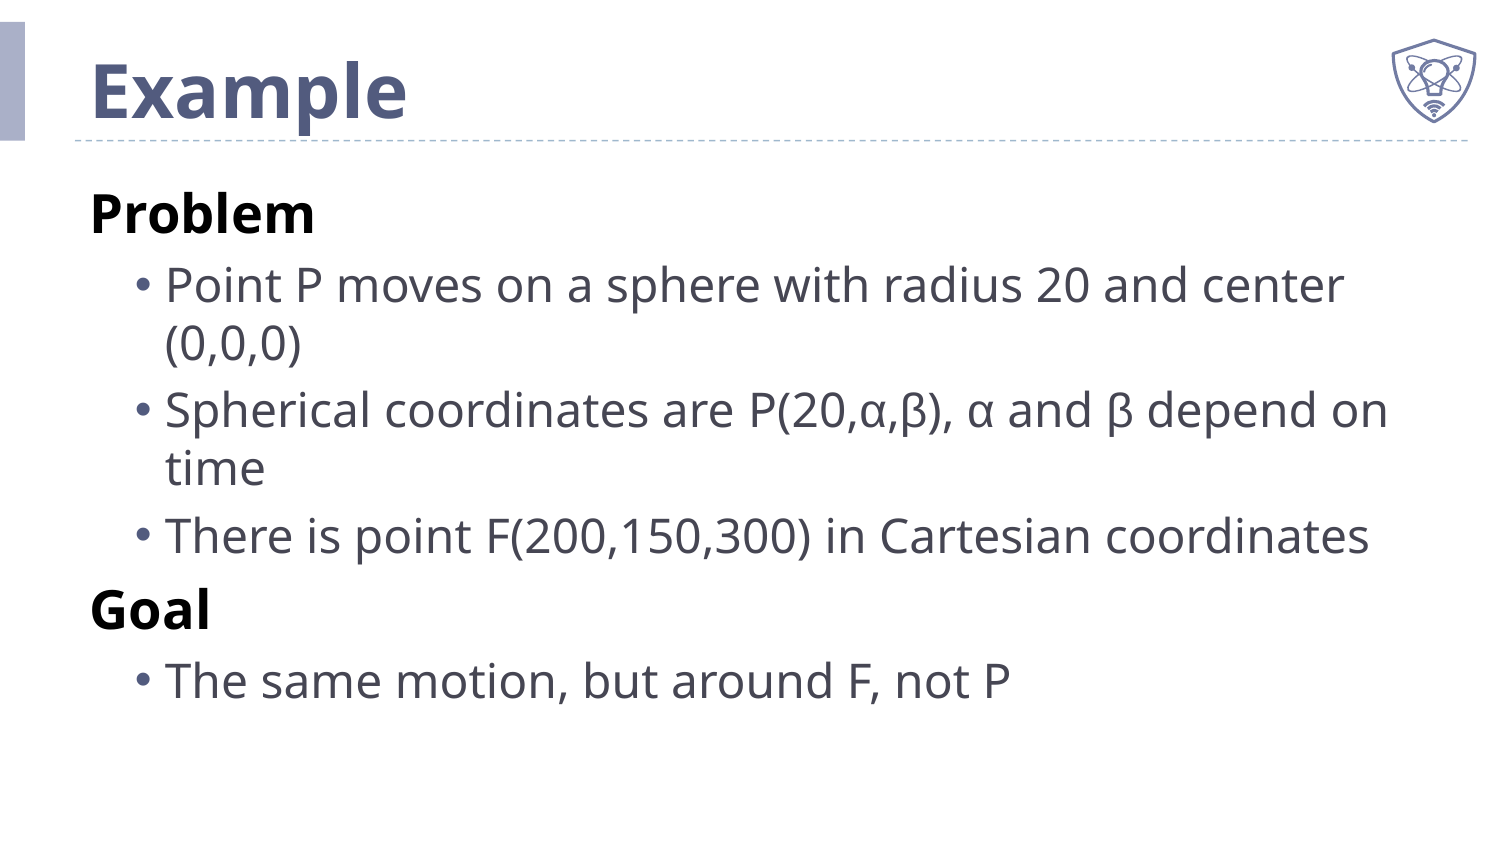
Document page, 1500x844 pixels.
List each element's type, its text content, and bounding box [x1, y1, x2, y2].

list Problem Point P moves on a sphere with radius 20 and center (0,0,0) Spherical coordinates are P(20,α,β), α and β depend on time There is point F(200,150,300) in Cartesian coordinates Goal The same motion, but around F, not P [75, 171, 1475, 835]
title Example [75, 18, 1475, 141]
